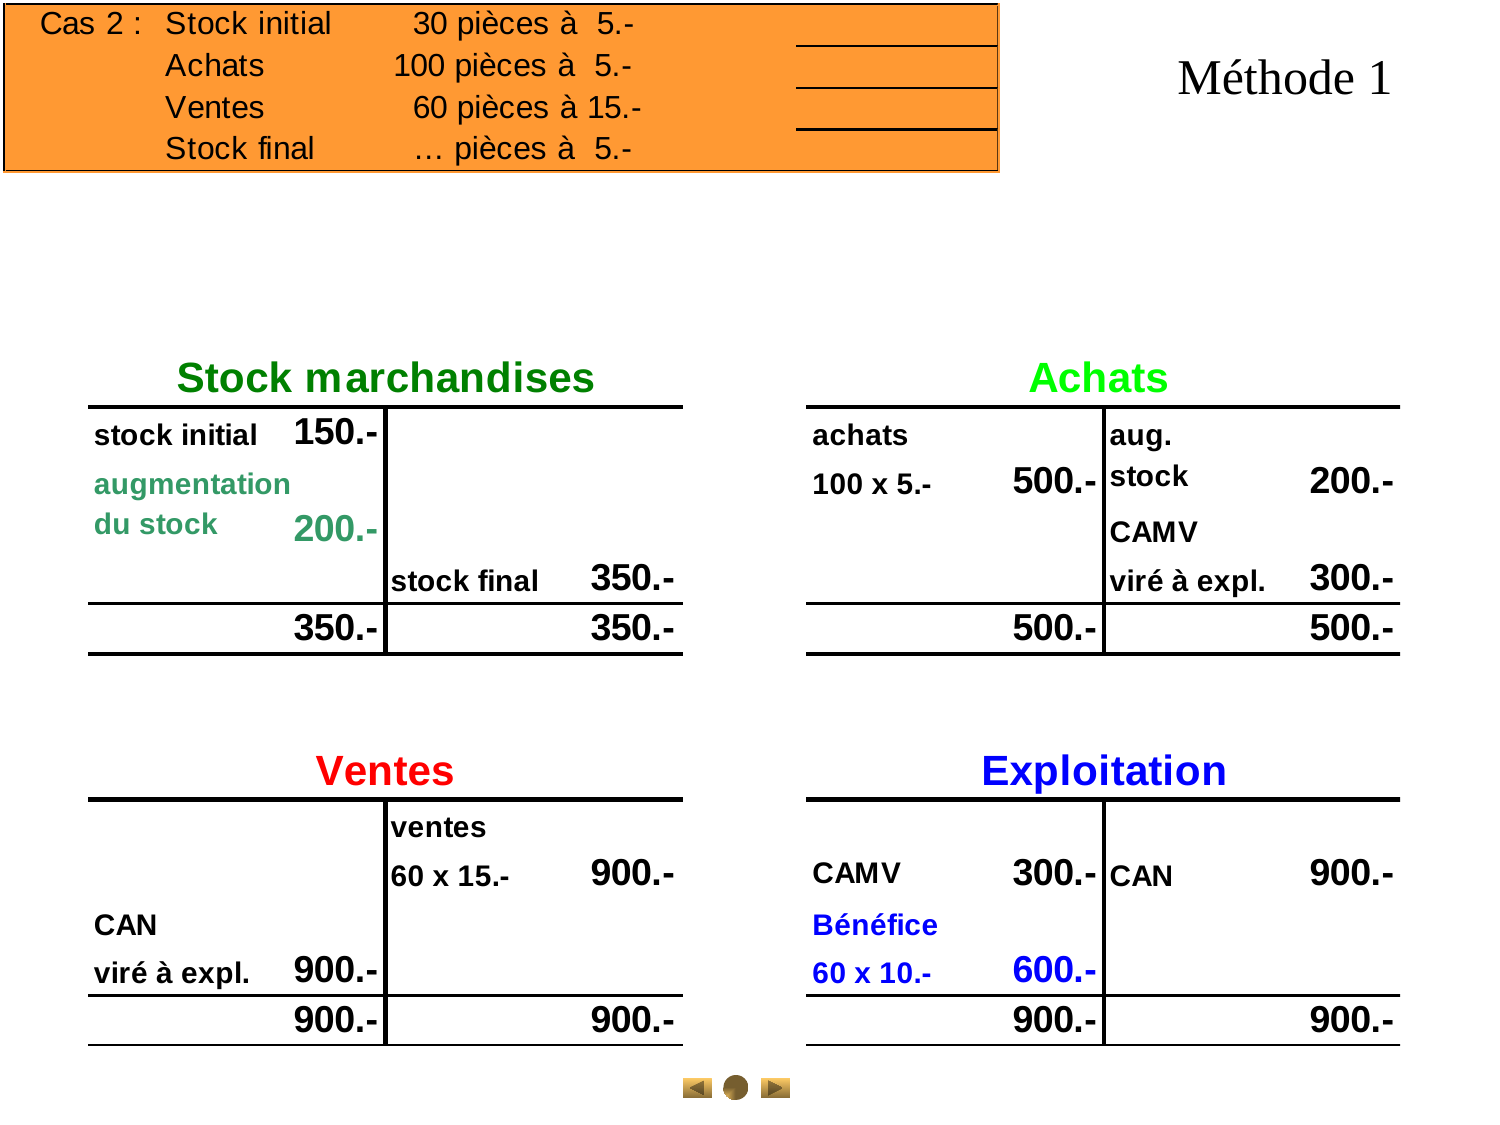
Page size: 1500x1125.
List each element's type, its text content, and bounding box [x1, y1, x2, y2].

text_box Méthode 1 [1162, 37, 1475, 113]
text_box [3, 3, 1000, 173]
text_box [87, 349, 1402, 1048]
